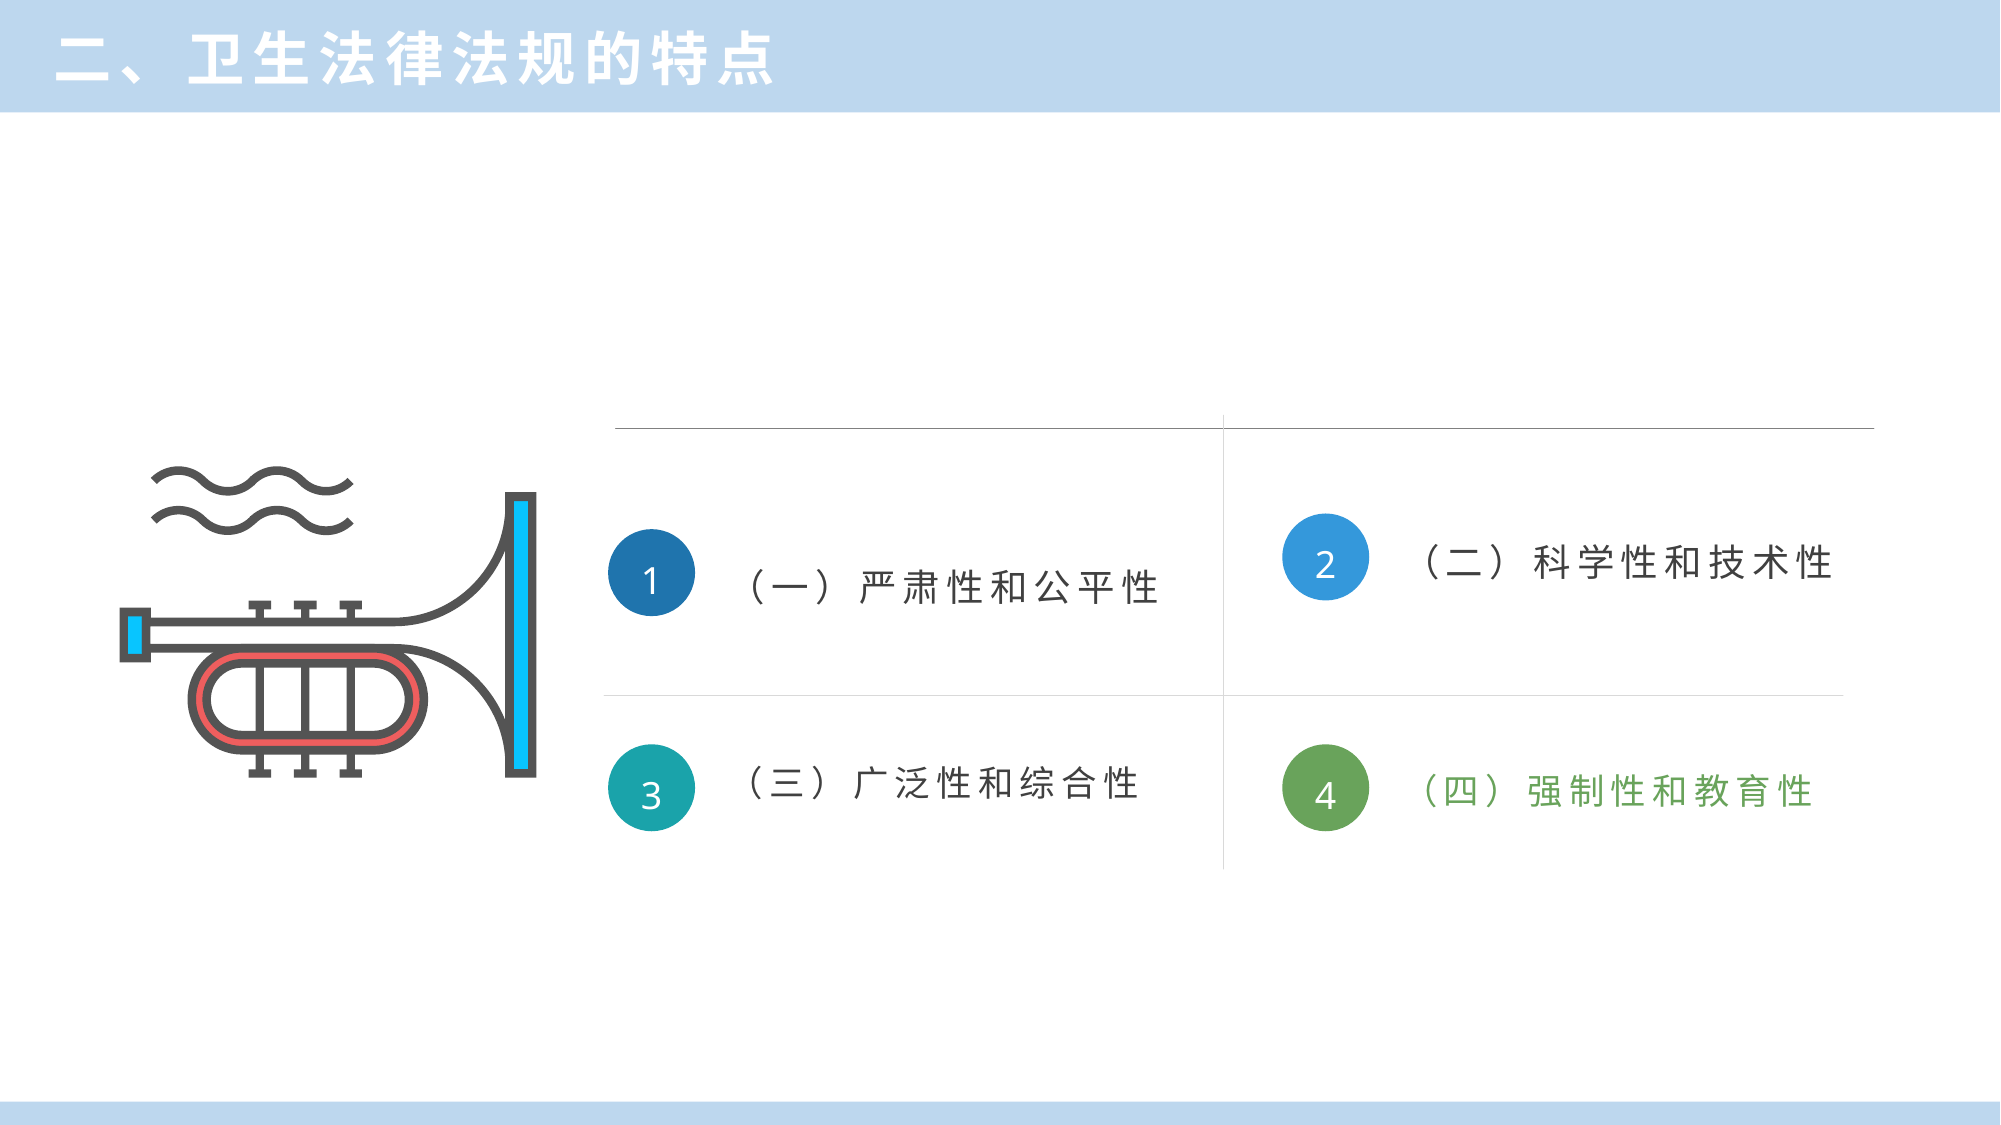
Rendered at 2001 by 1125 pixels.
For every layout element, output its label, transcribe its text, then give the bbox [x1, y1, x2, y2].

text_box （四）强制性和教育性 [1387, 749, 1845, 812]
text_box [197, 653, 419, 745]
text_box 二、卫生法律法规的特点 [41, 16, 788, 98]
text_box [255, 755, 264, 769]
text_box [505, 492, 537, 778]
text_box [375, 643, 505, 756]
text_box [293, 769, 317, 778]
text_box [150, 466, 354, 496]
text_box [151, 554, 505, 717]
text_box 3 [607, 743, 697, 833]
text_box [301, 668, 310, 730]
text_box [128, 617, 141, 653]
text_box [514, 502, 528, 769]
text_box [301, 610, 310, 617]
text_box [346, 610, 355, 617]
text_box 4 [1281, 743, 1371, 833]
text_box [346, 755, 355, 769]
text_box [119, 607, 151, 663]
text_box [339, 769, 362, 778]
text_box [301, 755, 310, 769]
text_box 2 [1281, 512, 1371, 602]
text_box [293, 600, 317, 610]
text_box （一）严肃性和公平性 [713, 546, 1189, 610]
text_box [187, 643, 429, 755]
text_box [248, 769, 272, 778]
text_box （三）广泛性和综合性 [713, 741, 1170, 804]
text_box [141, 514, 505, 653]
text_box [339, 600, 362, 610]
text_box [255, 668, 264, 730]
text_box [255, 610, 264, 617]
text_box [248, 600, 272, 610]
text_box （二）科学性和技术性 [1387, 521, 1893, 585]
text_box 1 [607, 528, 697, 618]
text_box [150, 505, 354, 536]
text_box [346, 668, 355, 730]
